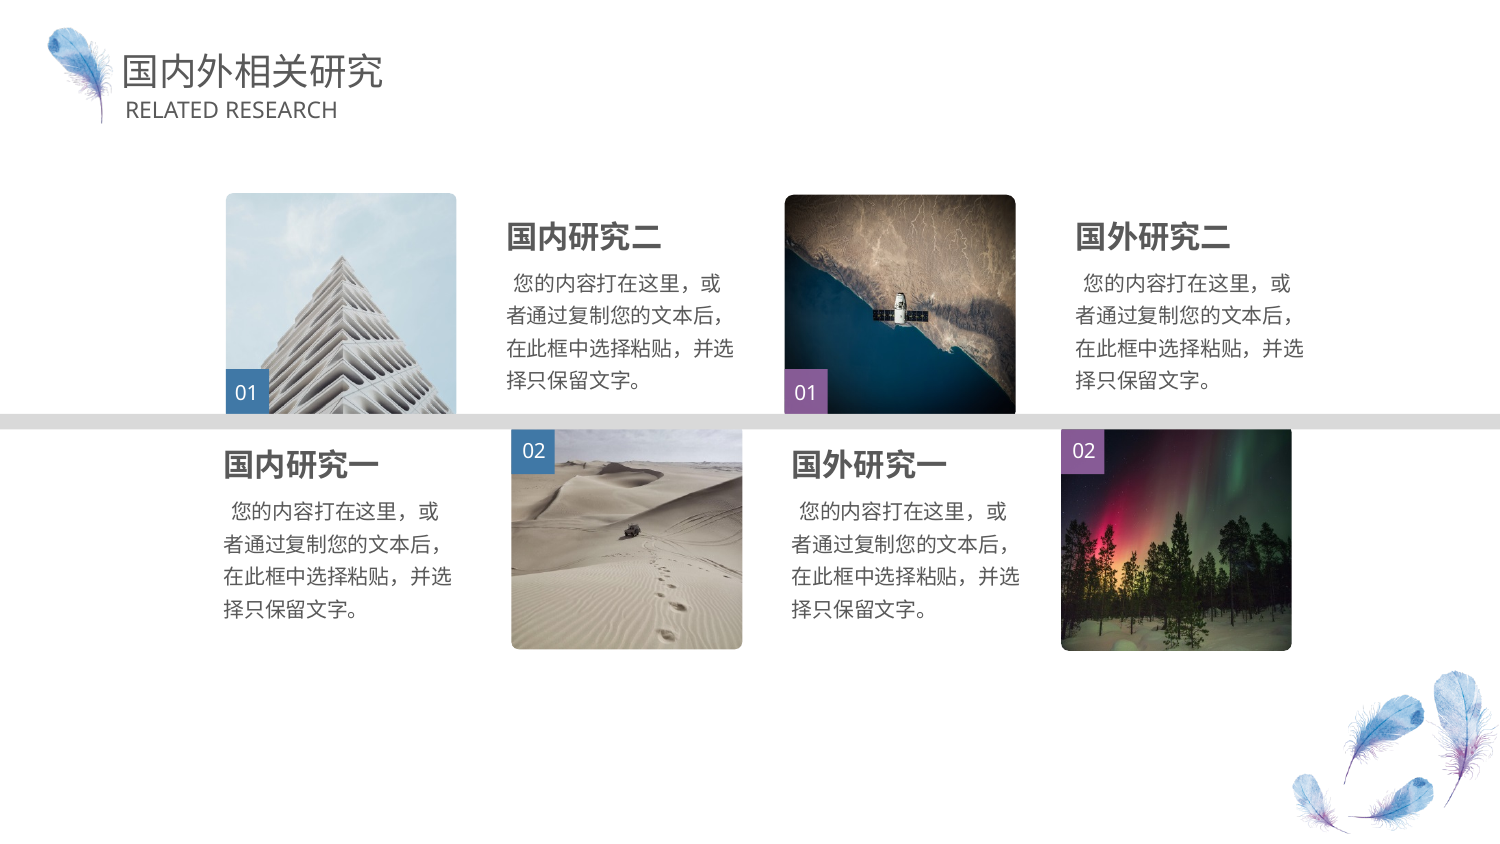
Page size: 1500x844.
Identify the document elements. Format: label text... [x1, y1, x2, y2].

picture [1292, 670, 1499, 834]
text_box RELATED RESEARCH [110, 88, 354, 131]
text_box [778, 194, 1016, 421]
picture [43, 21, 118, 123]
text_box 您的内容打在这里，或者通过复制您的文本后，在此框中选择粘贴，并选择只保留文字。 [208, 484, 469, 629]
text_box 国内外相关研究 [107, 40, 400, 101]
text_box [218, 192, 457, 420]
text_box [0, 413, 1500, 430]
text_box 您的内容打在这里，或者通过复制您的文本后，在此框中选择粘贴，并选择只保留文字。 [776, 484, 1037, 629]
text_box 国内研究二 [491, 209, 711, 255]
text_box 国内研究一 [208, 438, 428, 484]
text_box 您的内容打在这里，或者通过复制您的文本后，在此框中选择粘贴，并选择只保留文字。 [491, 255, 752, 401]
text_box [1056, 424, 1292, 651]
text_box 国外研究一 [776, 438, 997, 484]
text_box 您的内容打在这里，或者通过复制您的文本后，在此框中选择粘贴，并选择只保留文字。 [1061, 255, 1321, 401]
text_box 国外研究二 [1061, 209, 1281, 255]
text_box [506, 423, 743, 650]
